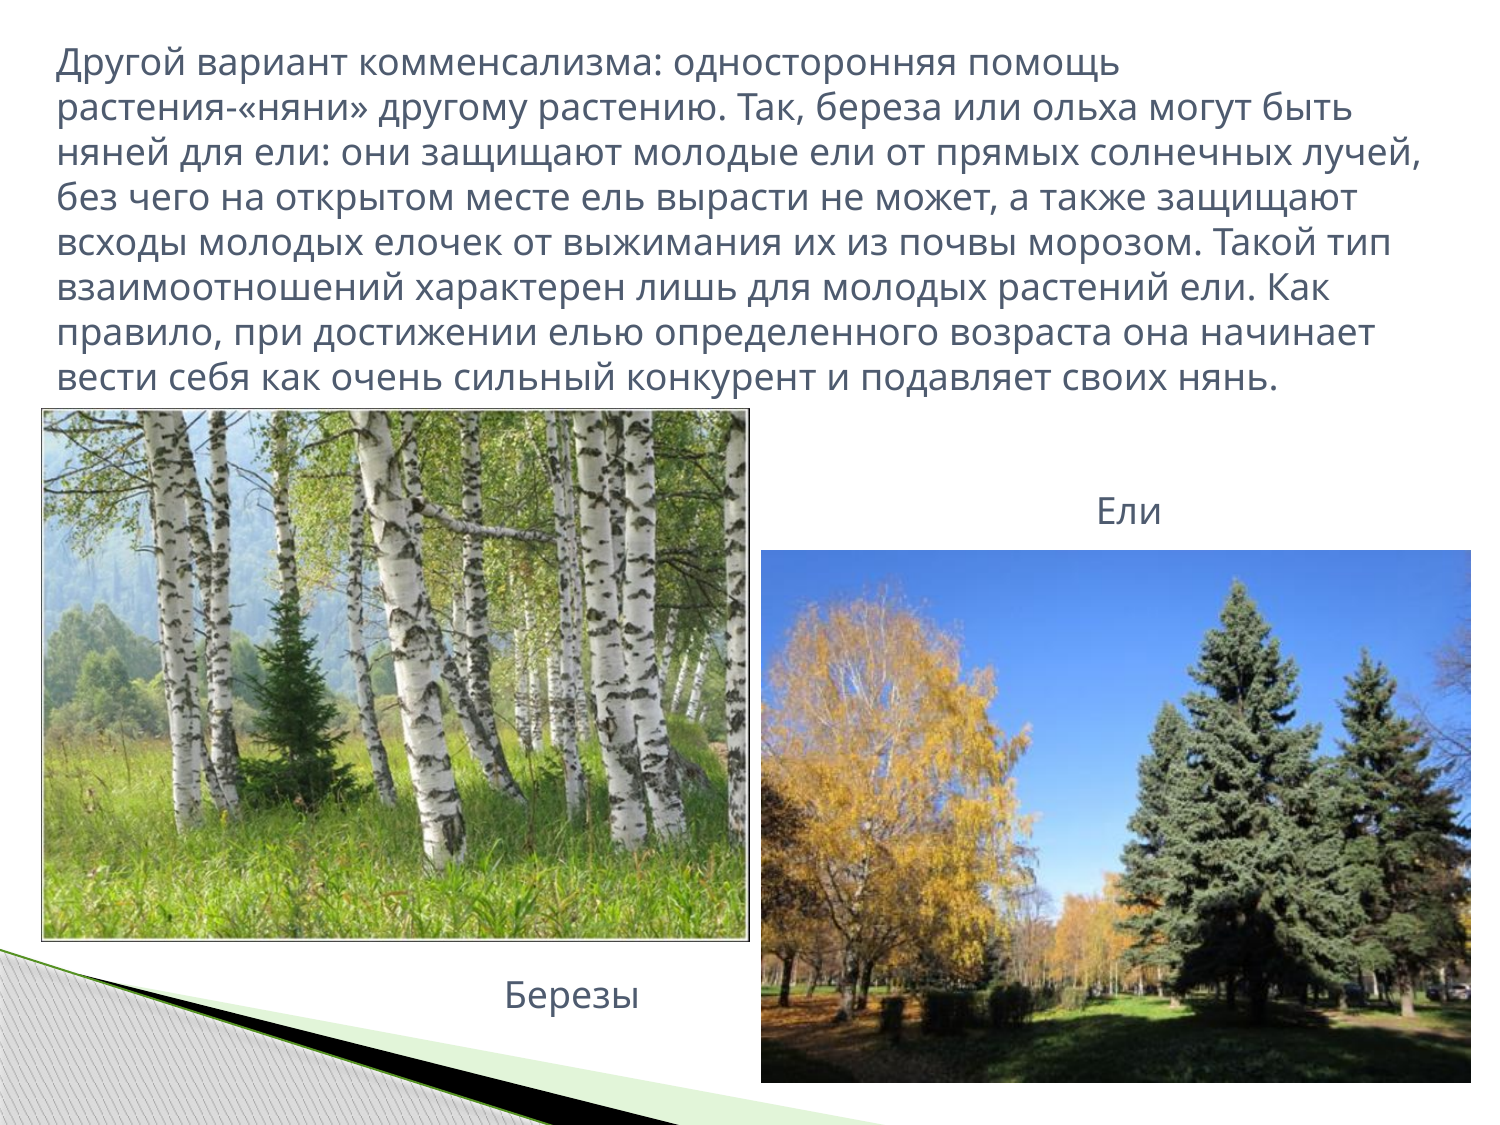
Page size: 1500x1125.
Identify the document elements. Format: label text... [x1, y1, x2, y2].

text_box Другой вариант комменсализма: односторонняя помощь растения-«няни» другому растению. Так, береза или ольха могут быть няней для ели: они защищают молодые ели от прямых солнечных лучей, без чего на открытом месте ель вырасти не может, а также защищают всходы молодых елочек от выжимания их из почвы морозом. Такой тип взаимоотношений характерен лишь для молодых растений ели. Как правило, при достижении елью определенного возраста она начинает вести себя как очень сильный конкурент и подавляет своих нянь. [41, 30, 1447, 406]
picture [761, 550, 1471, 1083]
picture [41, 408, 751, 942]
text_box Березы [489, 964, 655, 1024]
text_box Ели [1081, 479, 1178, 540]
